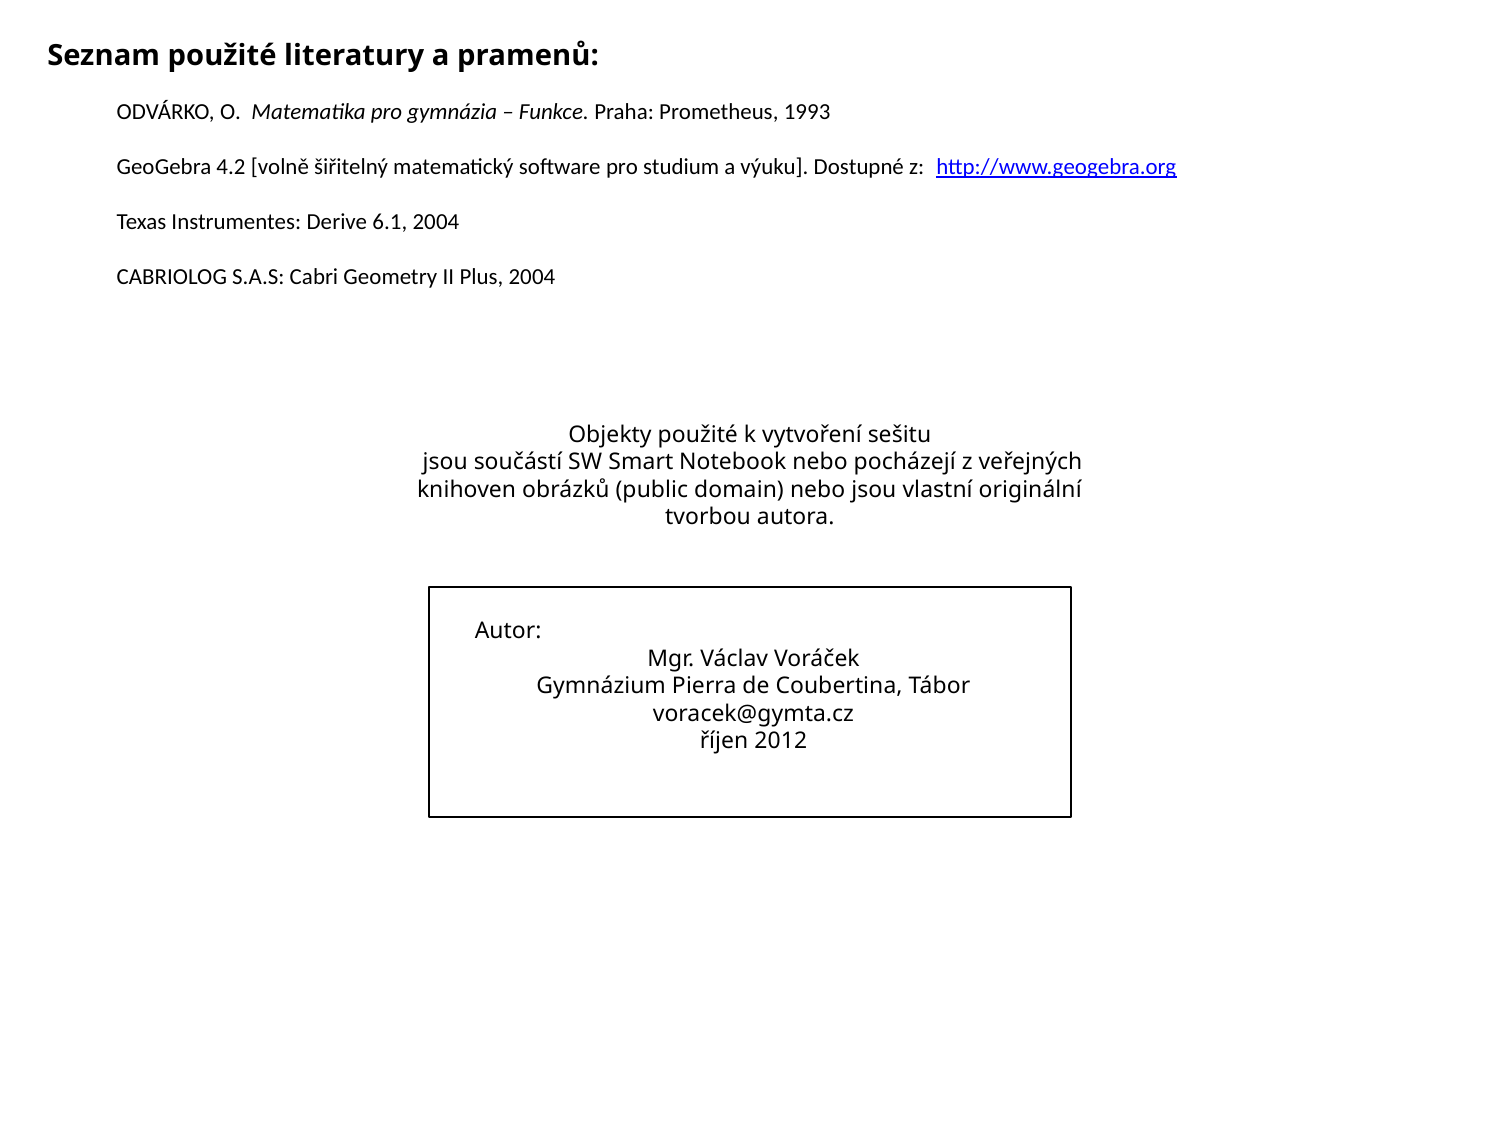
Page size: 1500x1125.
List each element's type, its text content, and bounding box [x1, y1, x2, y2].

text_box Autor: Mgr. Václav Voráček Gymnázium Pierra de Coubertina, Tábor voracek@gymta.cz říjen 2012 [461, 609, 1047, 761]
text_box Seznam použité literatury a pramenů: [33, 29, 762, 79]
text_box Objekty použité k vytvoření sešitu jsou součástí SW Smart Notebook nebo pocházejí z veřejných knihoven obrázků (public domain) nebo jsou vlastní originální tvorbou autora. [363, 412, 1137, 536]
text_box ODVÁRKO, O. Matematika pro gymnázia – Funkce. Praha: Prometheus, 1993 GeoGebra 4.2 [volně šiřitelný matematický software pro studium a výuku]. Dostupné z: http://www.geogebra.org Texas Instrumentes: Derive 6.1, 2004 CABRIOLOG S.A.S: Cabri Geometry II Plus, 2004 [103, 90, 1388, 296]
text_box [427, 585, 1073, 819]
